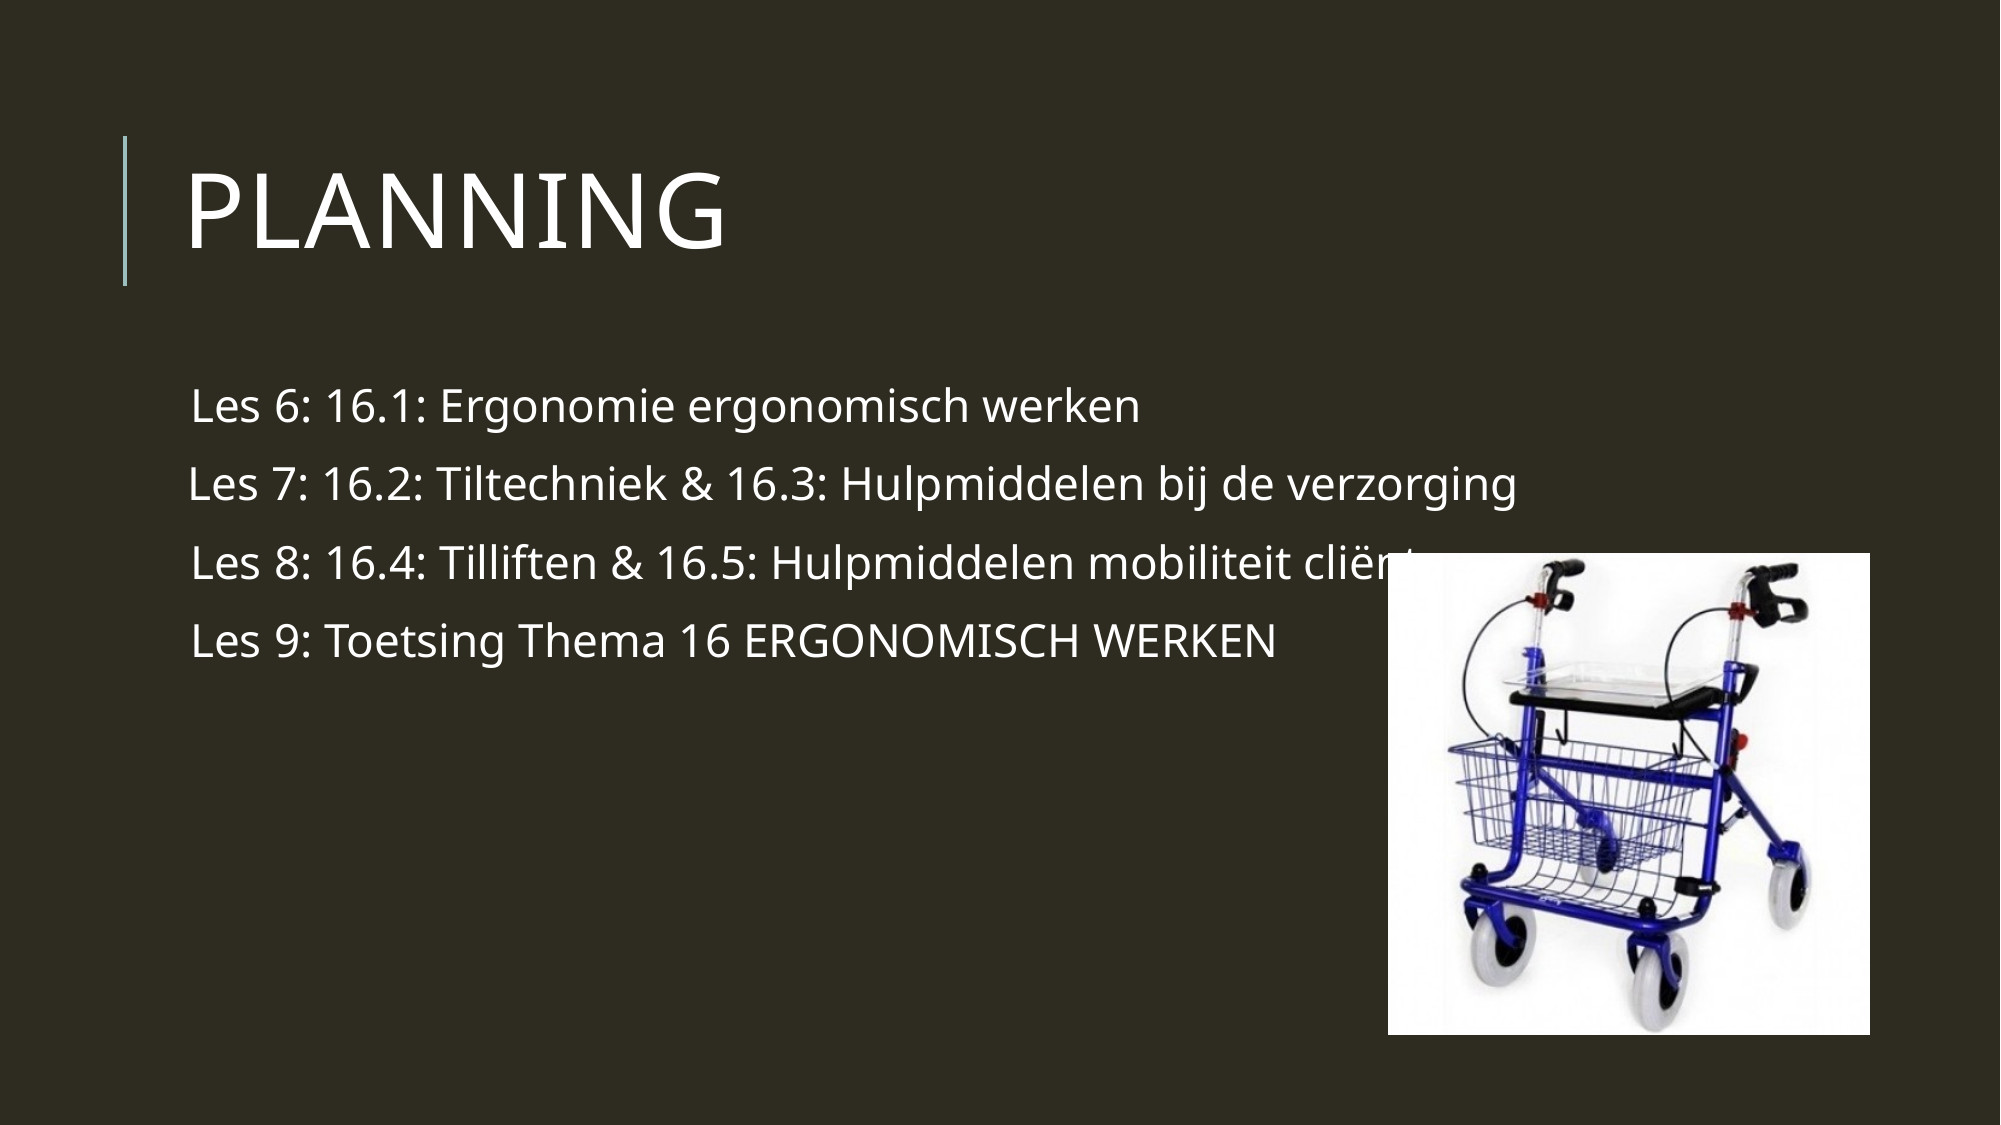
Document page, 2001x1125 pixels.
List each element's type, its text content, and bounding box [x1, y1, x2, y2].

picture [1388, 553, 1870, 1036]
title Planning [168, 96, 1763, 342]
list Les 6: 16.1: Ergonomie ergonomisch werken Les 7: 16.2: Tiltechniek & 16.3: Hulpmiddelen bij de verzorging Les 8: 16.4: Tilliften & 16.5: Hulpmiddelen mobiliteit cliënten Les 9: Toetsing Thema 16 ERGONOMISCH WERKEN [168, 375, 1763, 1035]
